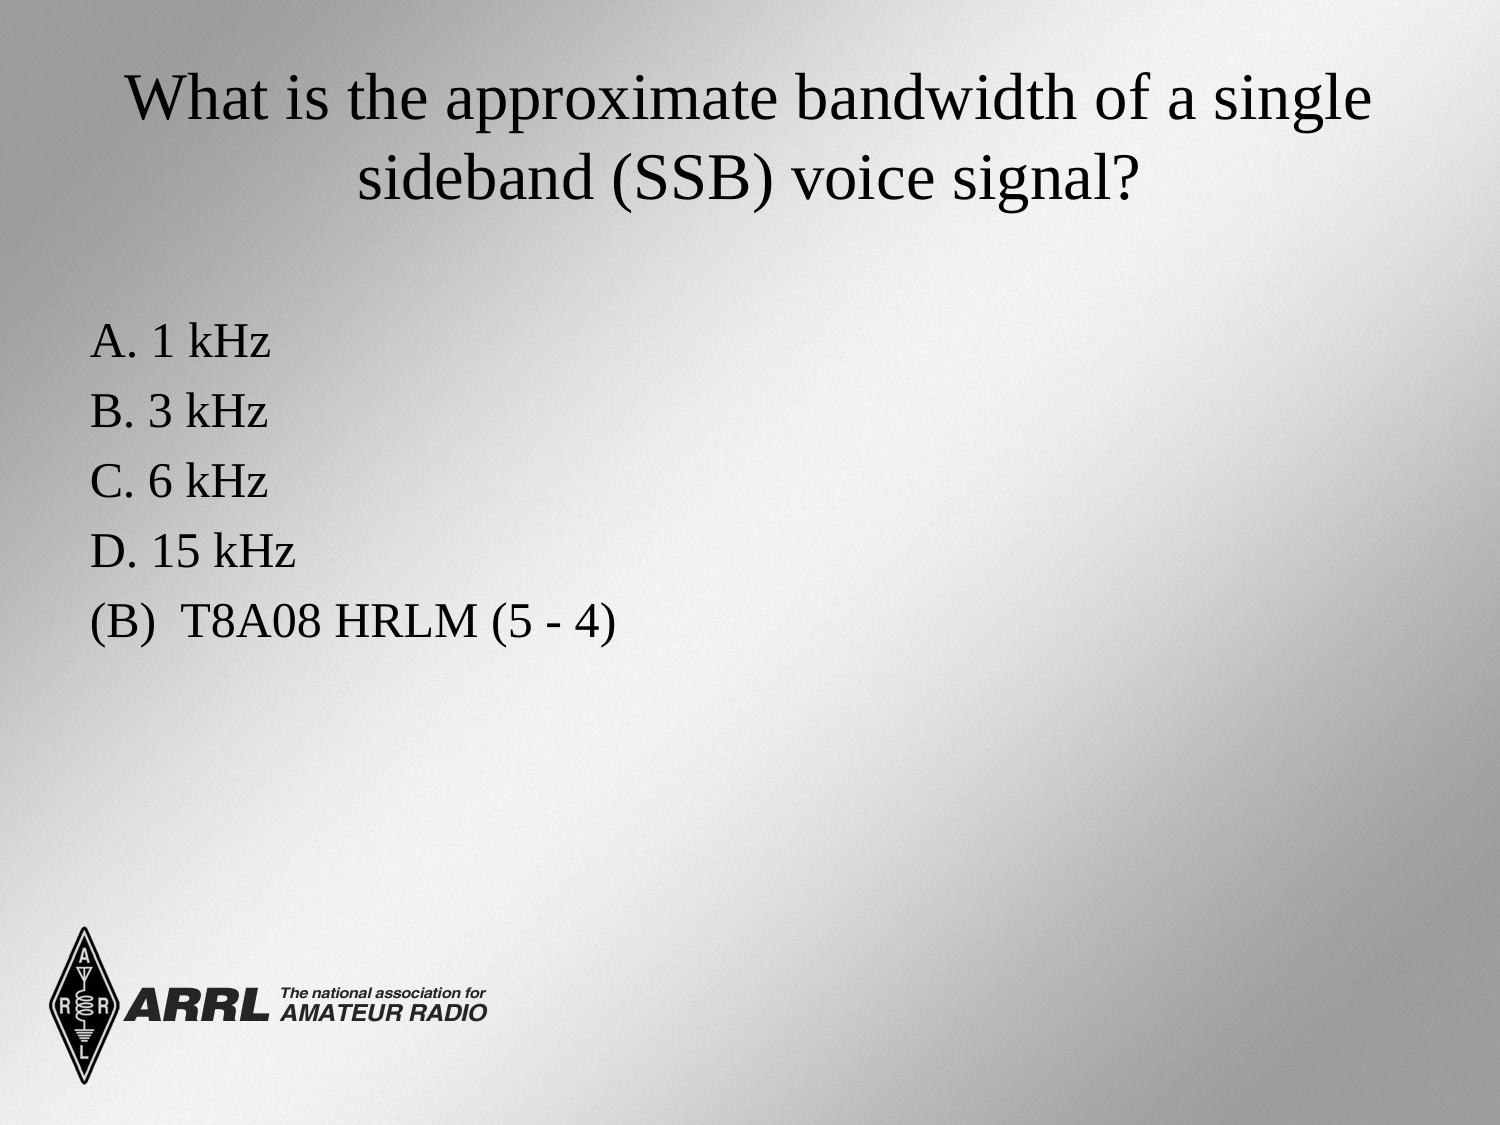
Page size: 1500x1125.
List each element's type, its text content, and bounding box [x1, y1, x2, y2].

title What is the approximate bandwidth of a single sideband (SSB) voice signal? [75, 45, 1425, 233]
picture [0, 0, 1500, 1125]
list A. 1 kHz B. 3 kHz C. 6 kHz D. 15 kHz (B) T8A08 HRLM (5 - 4) [75, 299, 1425, 1005]
